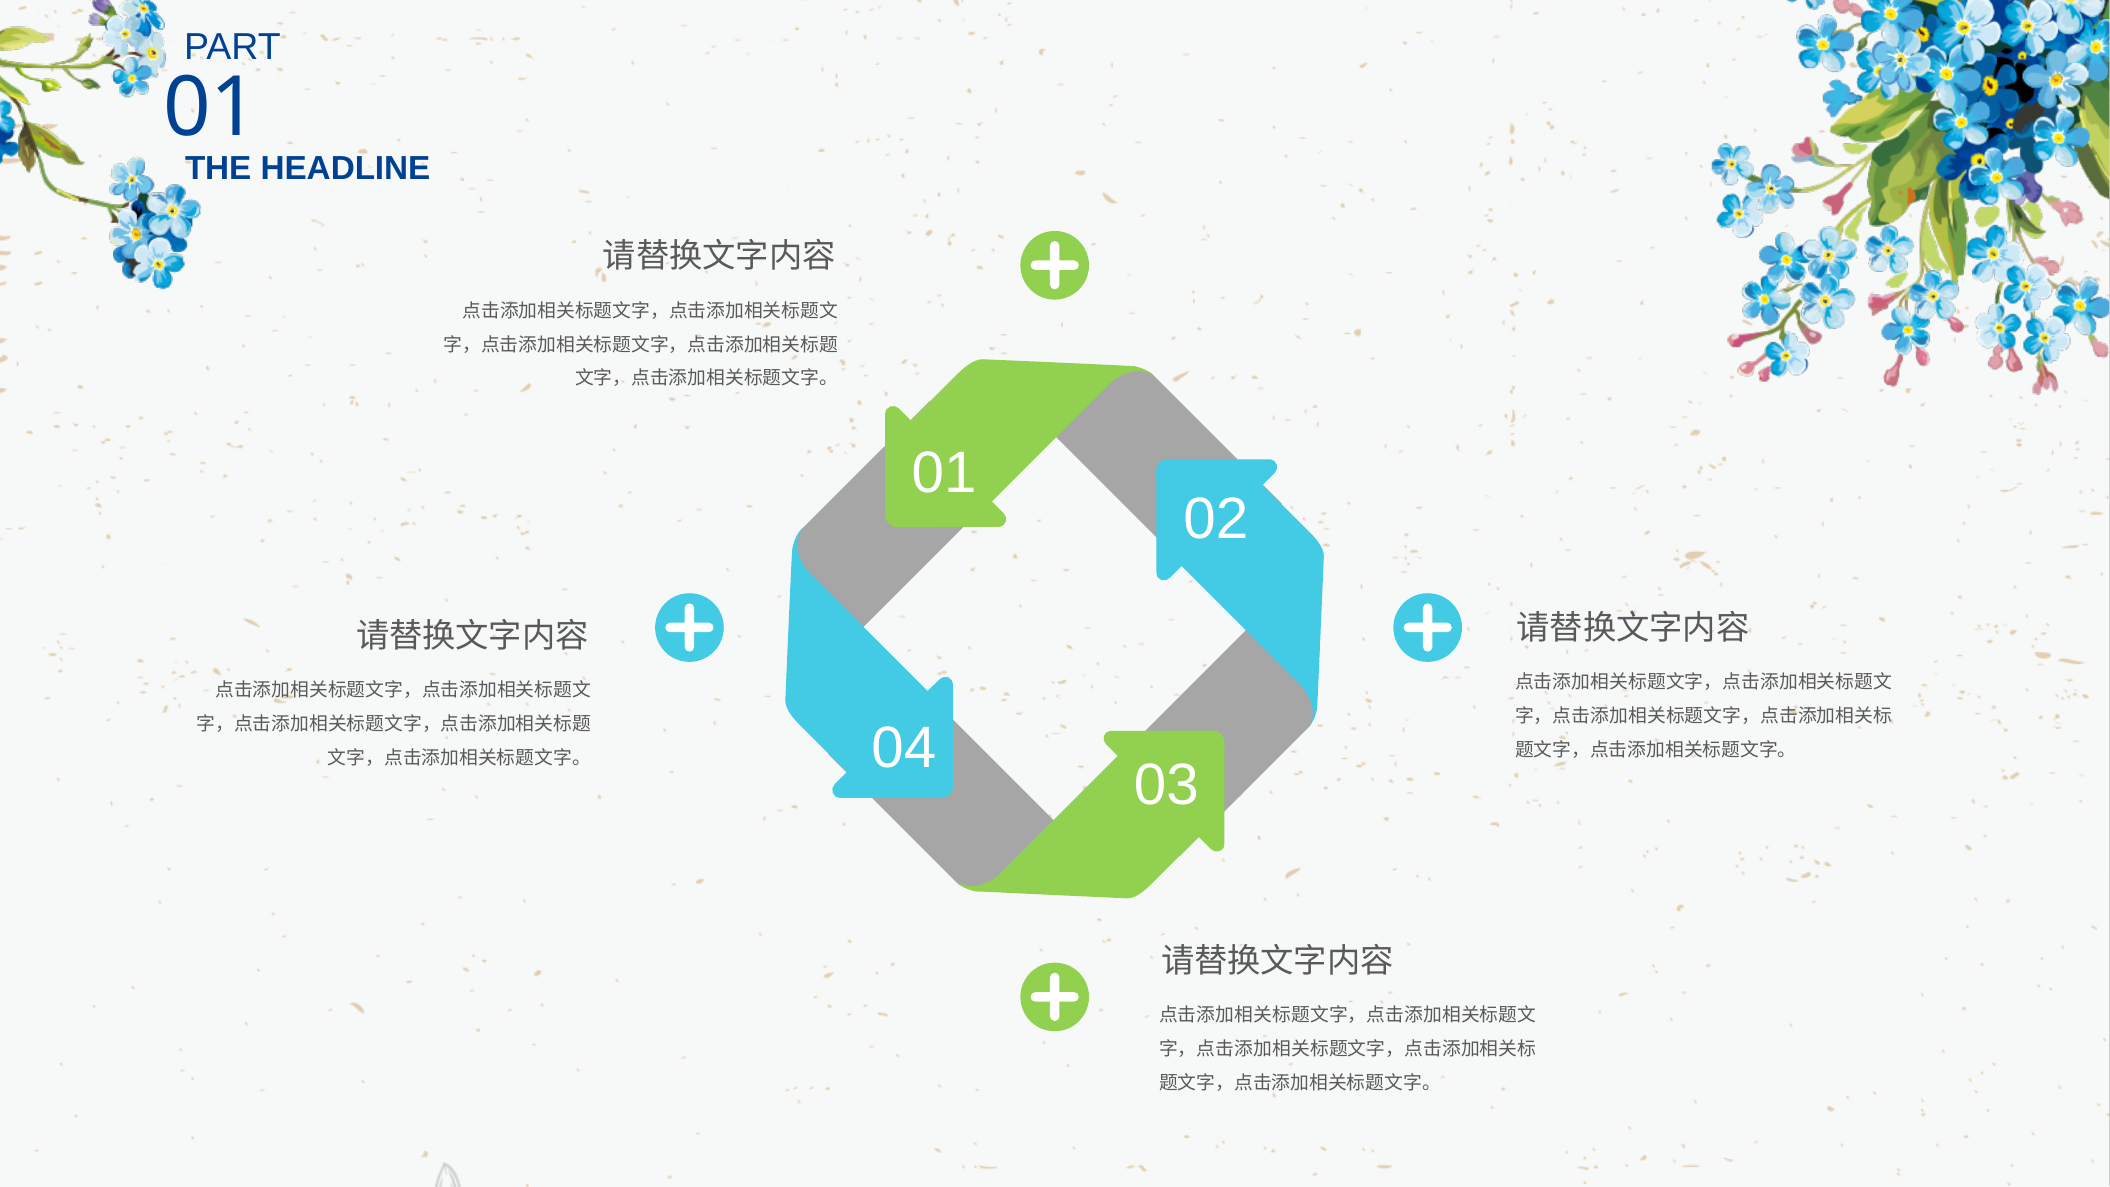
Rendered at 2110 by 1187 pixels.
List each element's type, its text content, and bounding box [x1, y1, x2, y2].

text_box 点击添加相关标题文字，点击添加相关标题文字，点击添加相关标题文字，点击添加相关标题文字，点击添加相关标题文字。 [428, 279, 707, 396]
text_box 请替换文字内容 [340, 606, 604, 662]
text_box 请替换文字内容 [1146, 931, 1409, 987]
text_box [1020, 976, 1090, 1032]
text_box 点击添加相关标题文字，点击添加相关标题文字，点击添加相关标题文字，点击添加相关标题文字，点击添加相关标题文字。 [1144, 984, 1551, 1101]
text_box 01 [148, 44, 273, 159]
text_box 点击添加相关标题文字，点击添加相关标题文字，点击添加相关标题文字，点击添加相关标题文字，点击添加相关标题文字。 [181, 659, 606, 776]
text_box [1402, 593, 1463, 662]
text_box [1020, 230, 1090, 281]
text_box 请替换文字内容 [587, 227, 851, 282]
picture [0, 0, 2110, 1187]
text_box THE HEADLINE [170, 138, 446, 194]
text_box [707, 281, 1402, 976]
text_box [655, 593, 707, 662]
text_box 请替换文字内容 [1501, 598, 1765, 654]
text_box PART [169, 14, 296, 75]
text_box 点击添加相关标题文字，点击添加相关标题文字，点击添加相关标题文字，点击添加相关标题文字，点击添加相关标题文字。 [1500, 651, 1907, 768]
